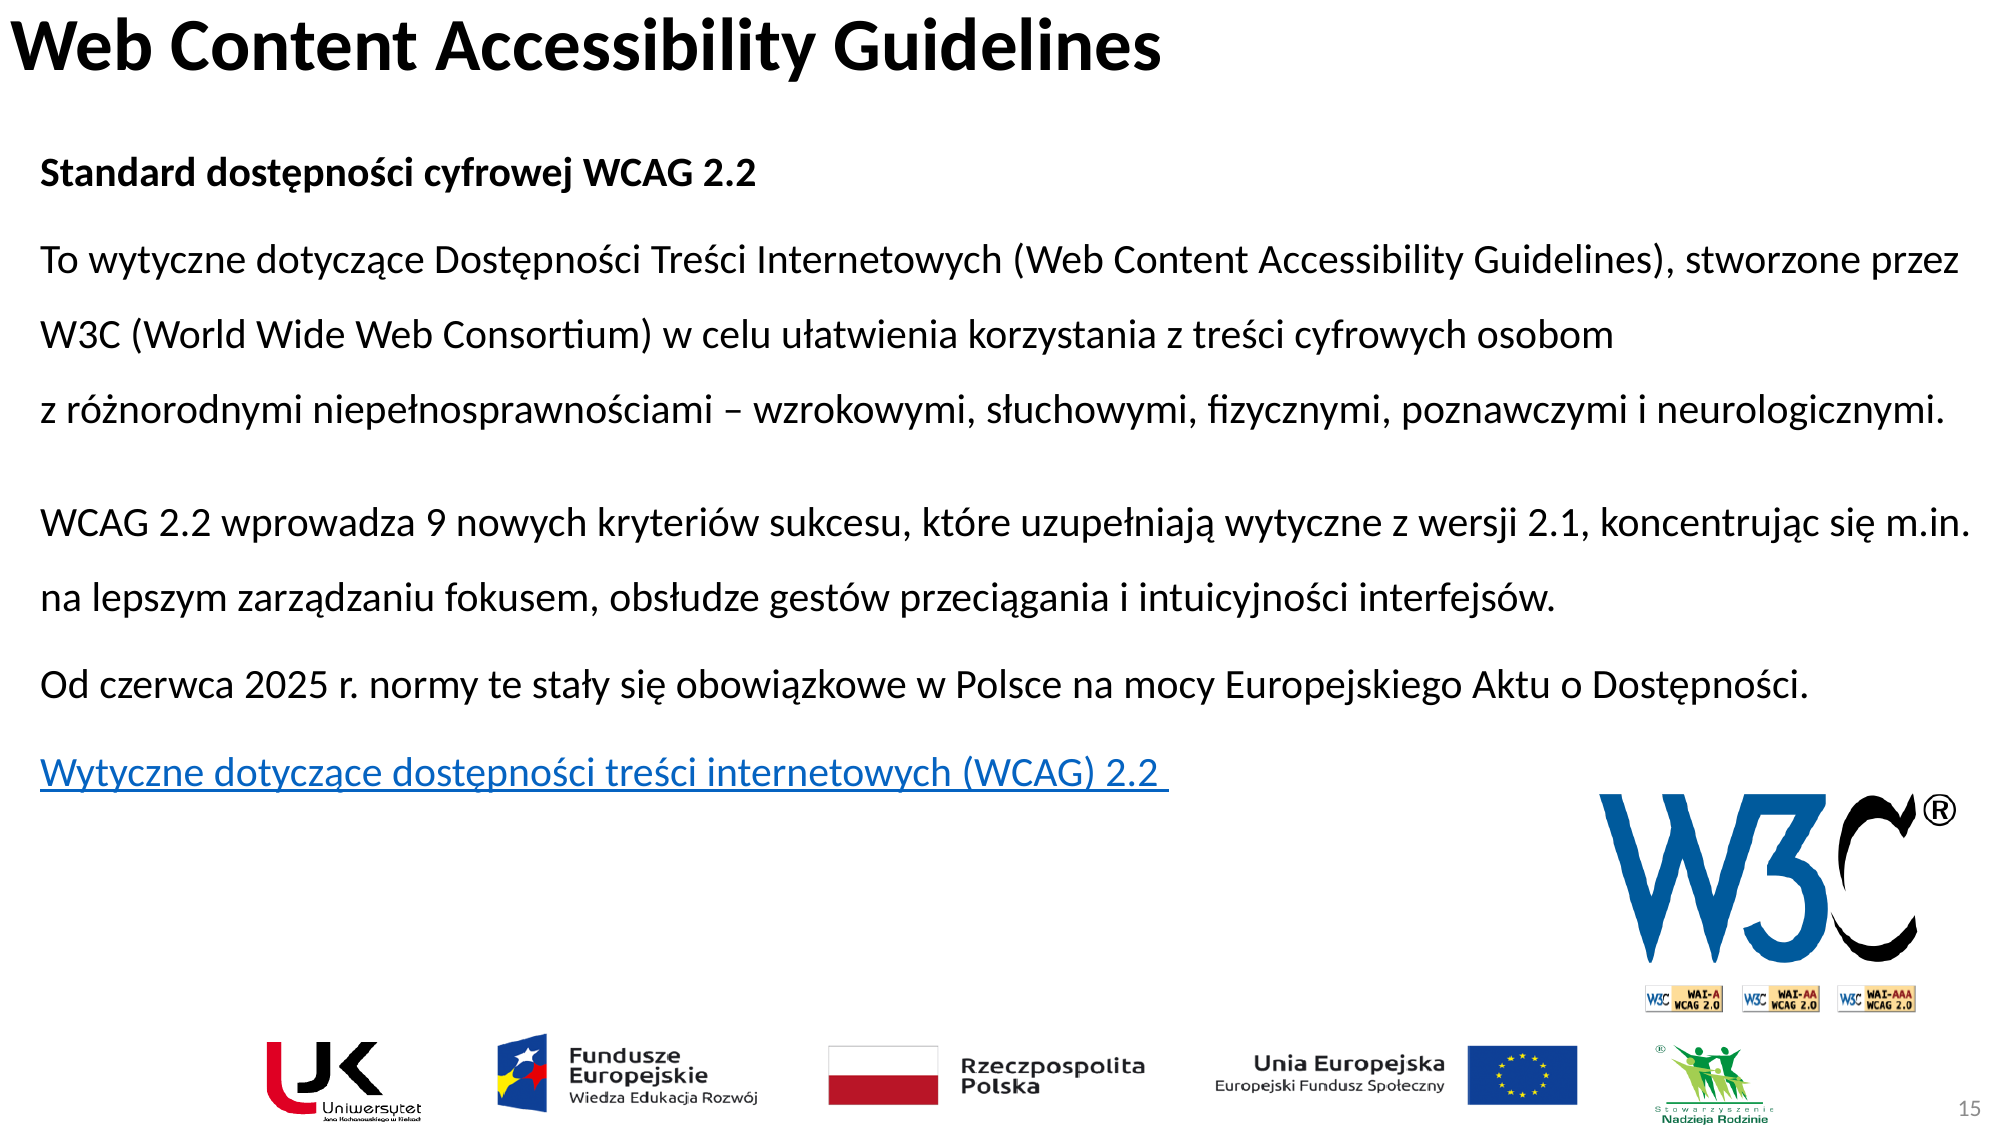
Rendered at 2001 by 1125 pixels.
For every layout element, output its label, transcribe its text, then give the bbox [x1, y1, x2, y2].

text_box Standard dostępności cyfrowej WCAG 2.2 To wytyczne dotyczące Dostępności Treści Internetowych (Web Content Accessibility Guidelines), stworzone przez W3C (World Wide Web Consortium) w celu ułatwienia korzystania z treści cyfrowych osobom z różnorodnymi niepełnosprawnościami – wzrokowymi, słuchowymi, fizycznymi, poznawczymi i neurologicznymi. WCAG 2.2 wprowadza 9 nowych kryteriów sukcesu, które uzupełniają wytyczne z wersji 2.1, koncentrując się m.in. na lepszym zarządzaniu fokusem, obsłudze gestów przeciągania i intuicyjności interfejsów. Od czerwca 2025 r. normy te stały się obowiązkowe w Polsce na mocy Europejskiego Aktu o Dostępności. Wytyczne dotyczące dostępności treści internetowych (WCAG) 2.2 [40, 119, 1975, 814]
picture [266, 1042, 421, 1122]
slide_number 15 [1829, 1089, 1997, 1125]
title Web Content Accessibility Guidelines [10, 0, 1521, 102]
picture [1655, 1044, 1774, 1125]
picture [463, 783, 1960, 1125]
